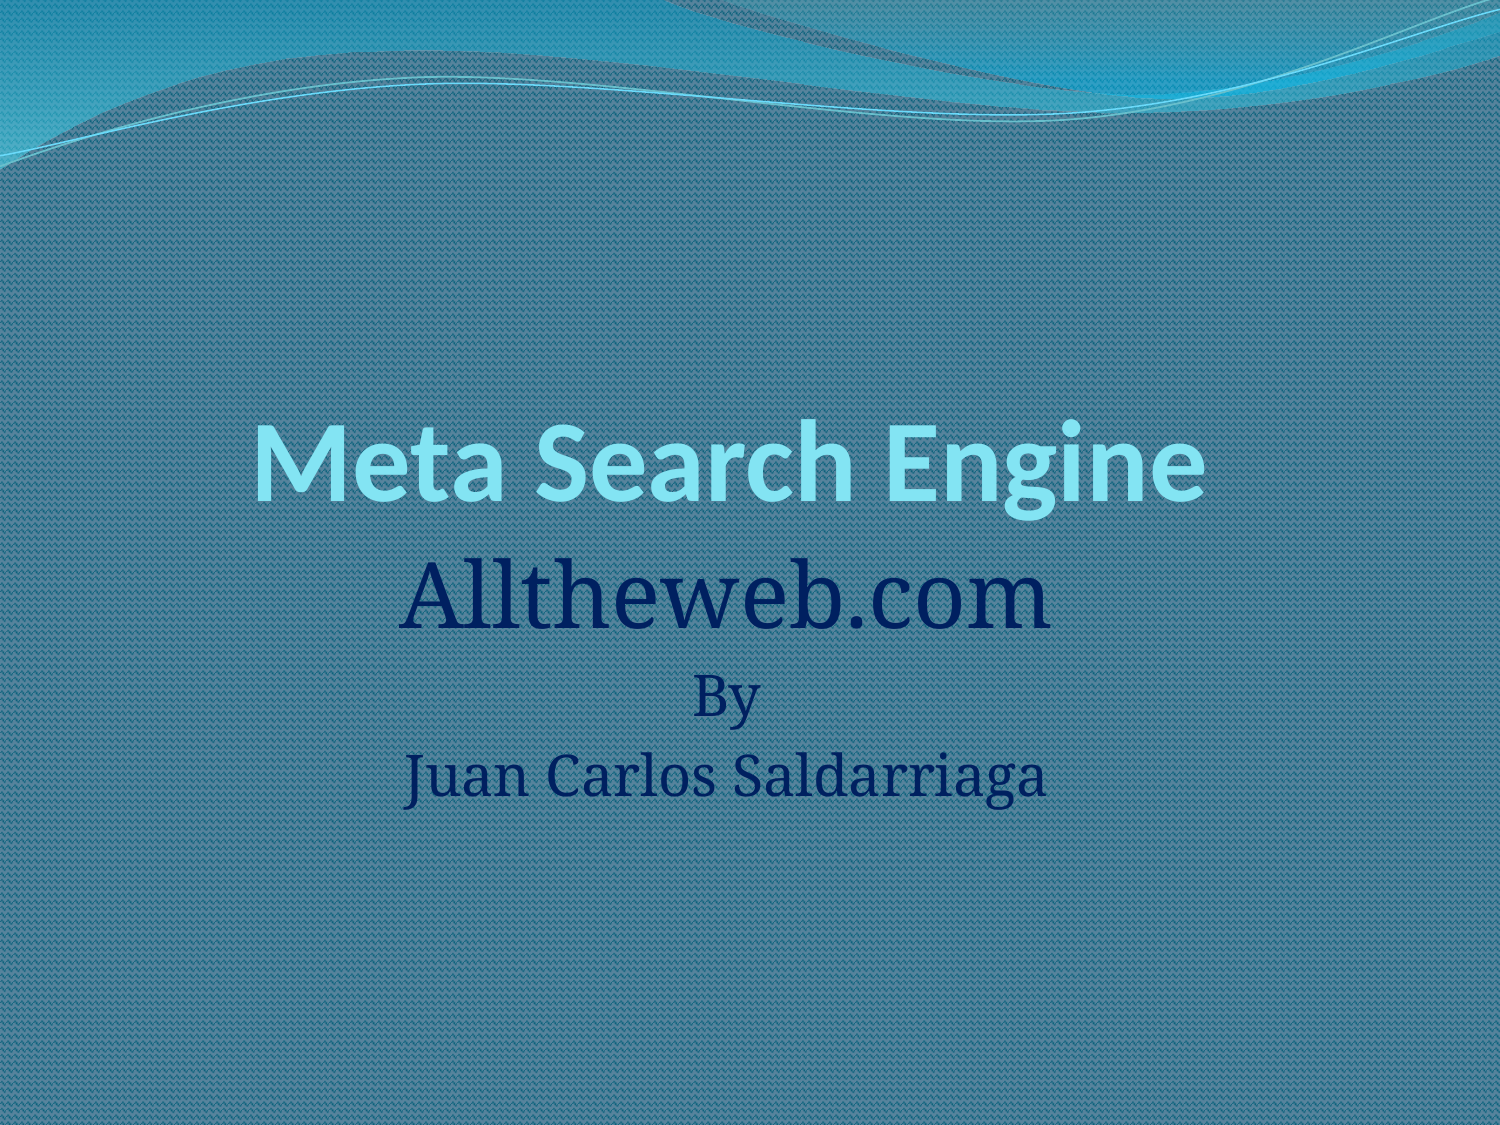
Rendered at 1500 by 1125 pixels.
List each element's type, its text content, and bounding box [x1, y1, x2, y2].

title Meta Search Engine [87, 224, 1376, 525]
subtitle Alltheweb.com By Juan Carlos Saldarriaga [87, 529, 1376, 818]
